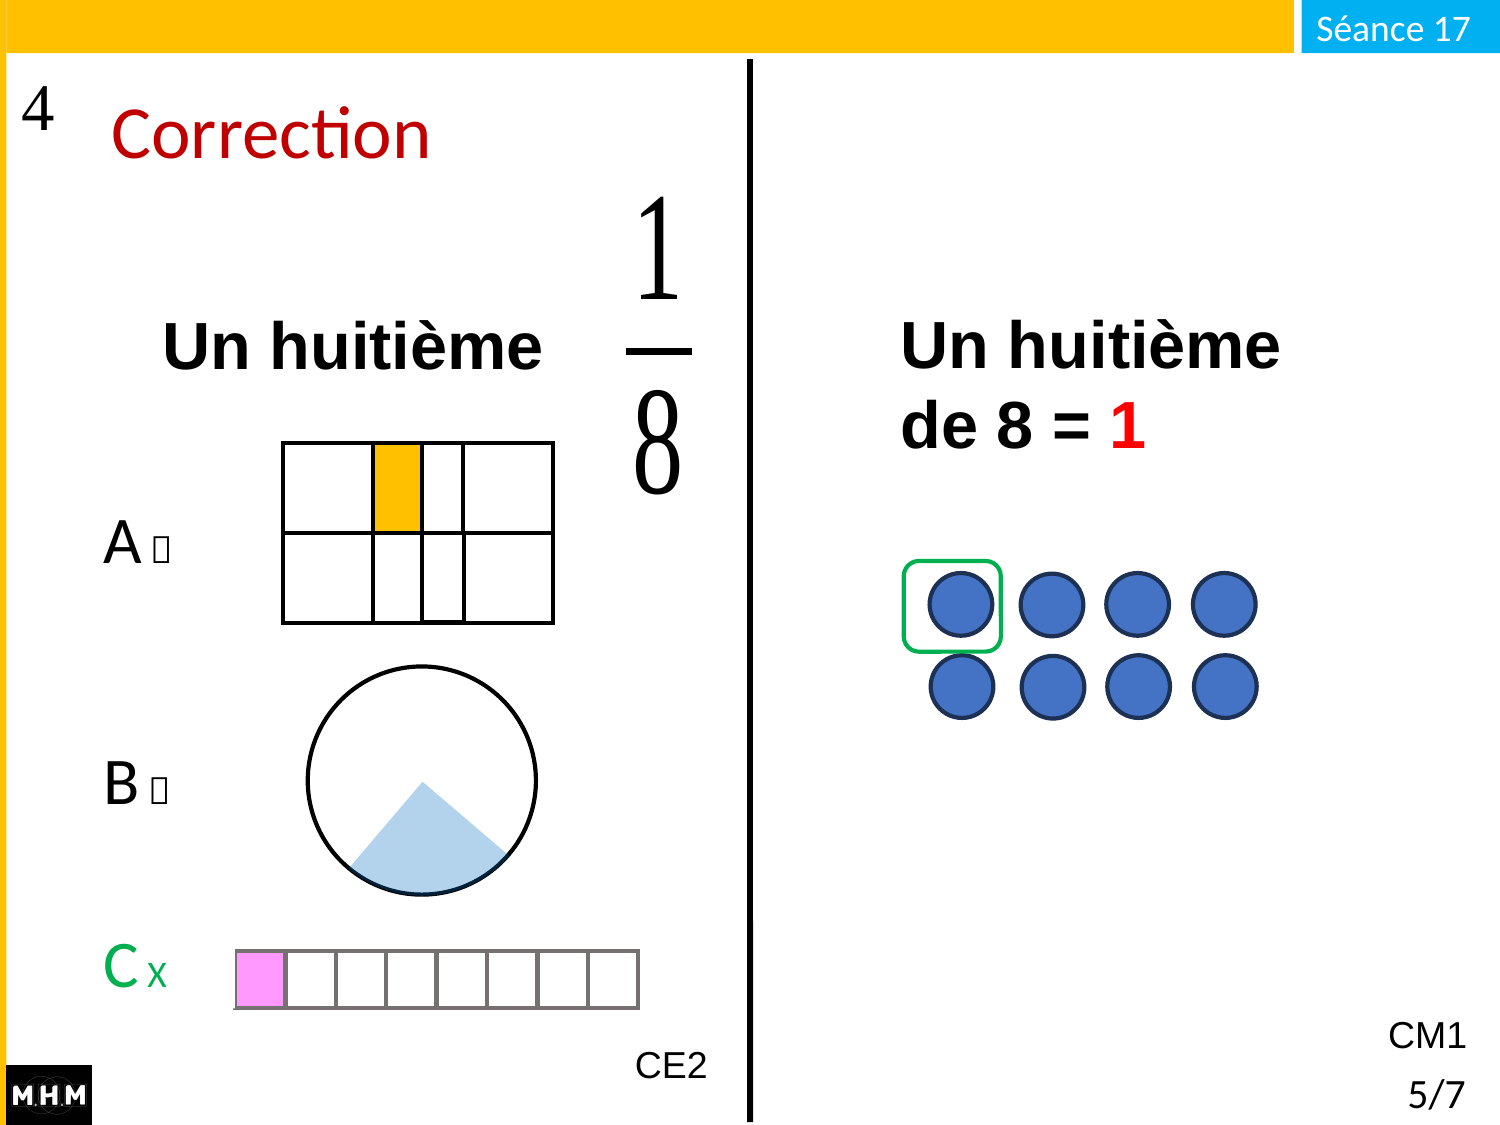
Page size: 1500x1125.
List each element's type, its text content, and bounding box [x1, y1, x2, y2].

text_box [1105, 653, 1173, 721]
text_box Correction [96, 60, 473, 208]
text_box Un huitième de 8 = 1 [885, 294, 1388, 459]
text_box [928, 654, 996, 721]
text_box [1190, 570, 1258, 638]
text_box Un huitième [147, 295, 561, 414]
text_box [1018, 571, 1086, 639]
text_box [281, 531, 367, 618]
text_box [261, 619, 584, 944]
text_box A  [88, 489, 235, 584]
text_box B  [88, 730, 235, 826]
text_box [1019, 653, 1087, 721]
text_box CM1 [1373, 1003, 1492, 1061]
text_box [901, 558, 1003, 654]
text_box [281, 441, 373, 531]
text_box C X [88, 913, 235, 1009]
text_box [234, 950, 639, 1009]
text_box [373, 442, 554, 618]
text_box [1191, 653, 1259, 721]
text_box [1104, 570, 1172, 638]
picture [6, 1065, 92, 1125]
list 5/7 [1373, 1064, 1500, 1125]
text_box CE2 [620, 1033, 739, 1091]
